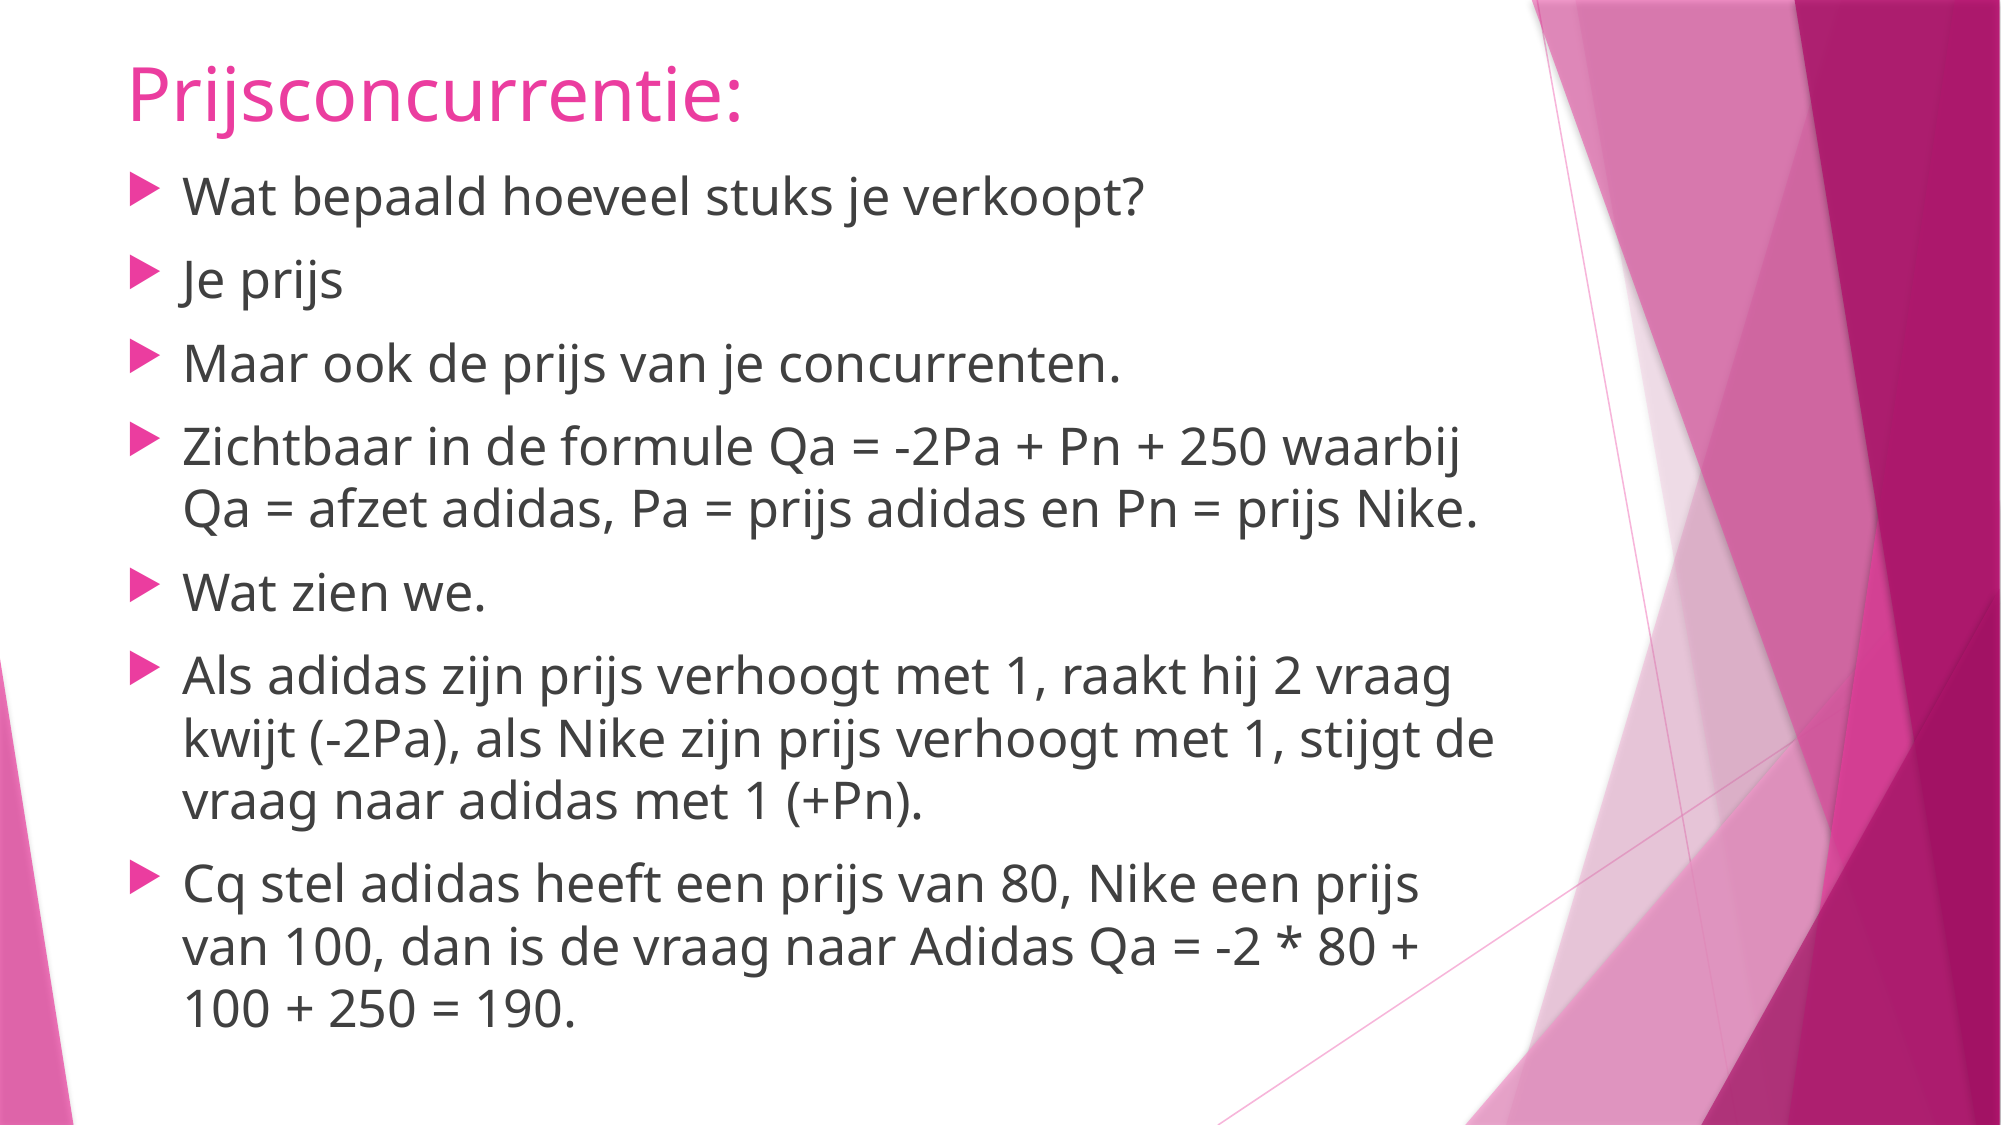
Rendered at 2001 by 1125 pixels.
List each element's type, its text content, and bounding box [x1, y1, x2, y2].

title Prijsconcurrentie: [111, 39, 1522, 155]
list Wat bepaald hoeveel stuks je verkoopt? Je prijs Maar ook de prijs van je concurrenten. Zichtbaar in de formule Qa = -2Pa + Pn + 250 waarbij Qa = afzet adidas, Pa = prijs adidas en Pn = prijs Nike. Wat zien we. Als adidas zijn prijs verhoogt met 1, raakt hij 2 vraag kwijt (-2Pa), als Nike zijn prijs verhoogt met 1, stijgt de vraag naar adidas met 1 (+Pn). Cq stel adidas heeft een prijs van 80, Nike een prijs van 100, dan is de vraag naar Adidas Qa = -2 * 80 + 100 + 250 = 190. [111, 155, 1522, 991]
